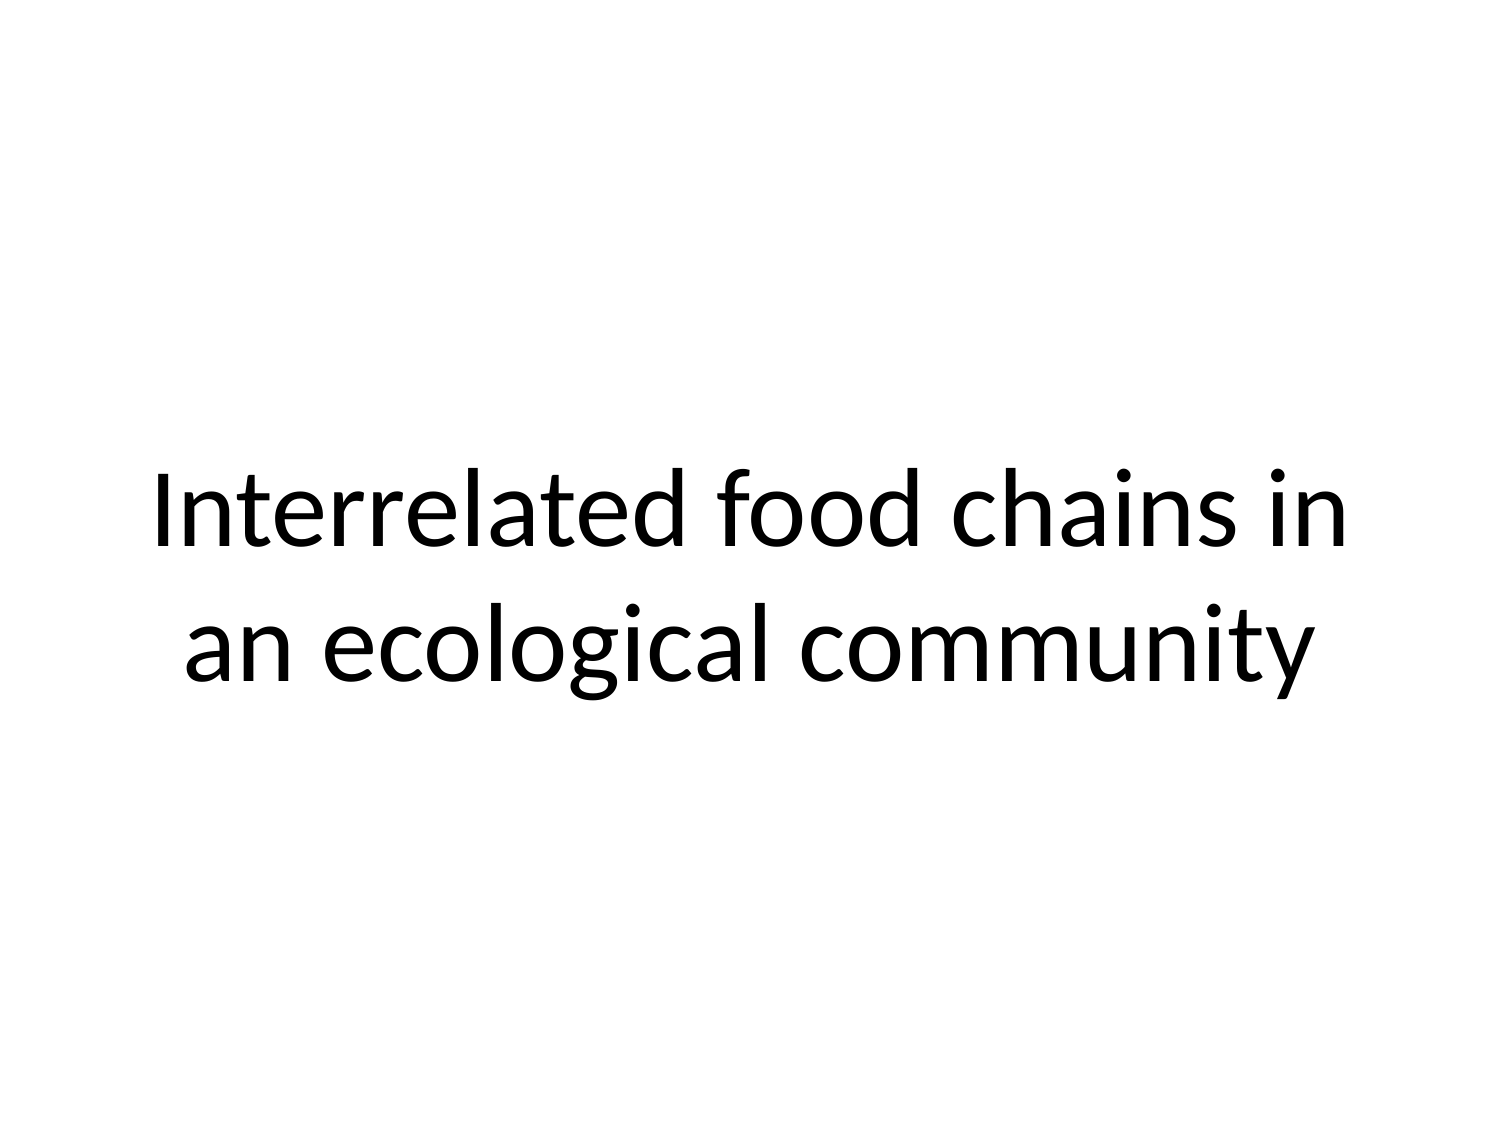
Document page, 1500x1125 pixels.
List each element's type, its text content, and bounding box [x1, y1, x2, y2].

title Interrelated food chains in an ecological community [112, 50, 1388, 1088]
